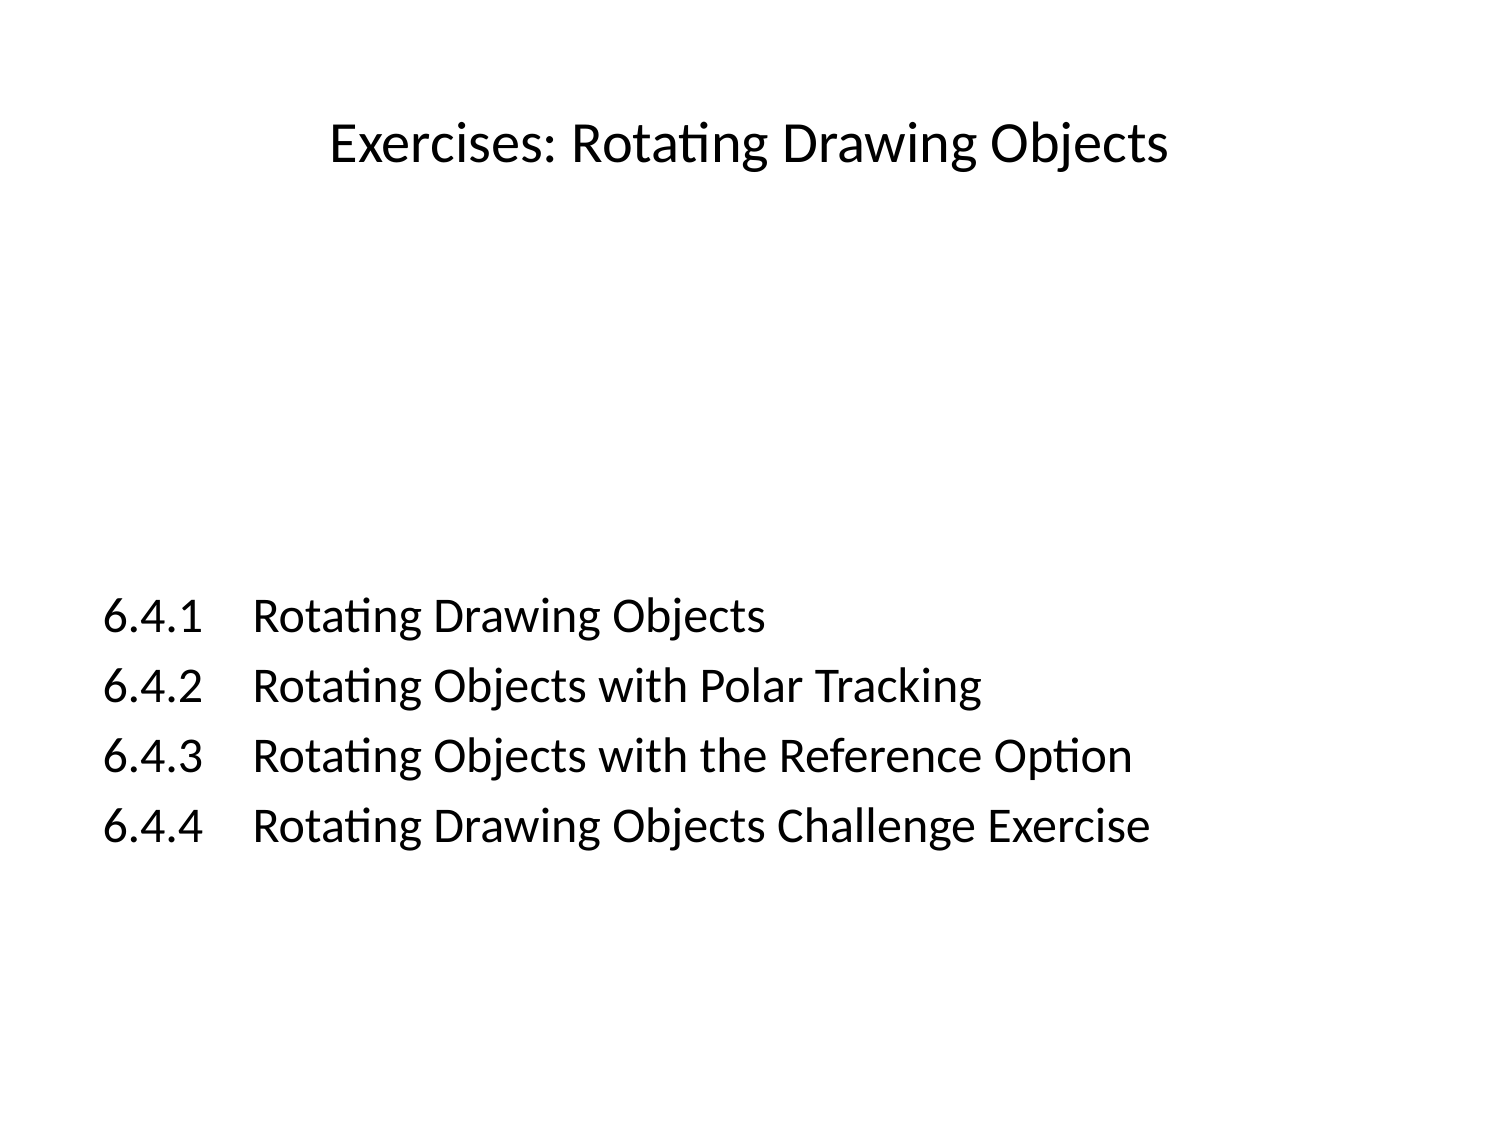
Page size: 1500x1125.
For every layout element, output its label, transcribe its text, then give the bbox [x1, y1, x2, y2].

title Exercises: Rotating Drawing Objects [75, 45, 1425, 233]
list 6.4.1 Rotating Drawing Objects 6.4.2 Rotating Objects with Polar Tracking 6.4.3 Rotating Objects with the Reference Option 6.4.4 Rotating Drawing Objects Challenge Exercise [87, 575, 1363, 1025]
